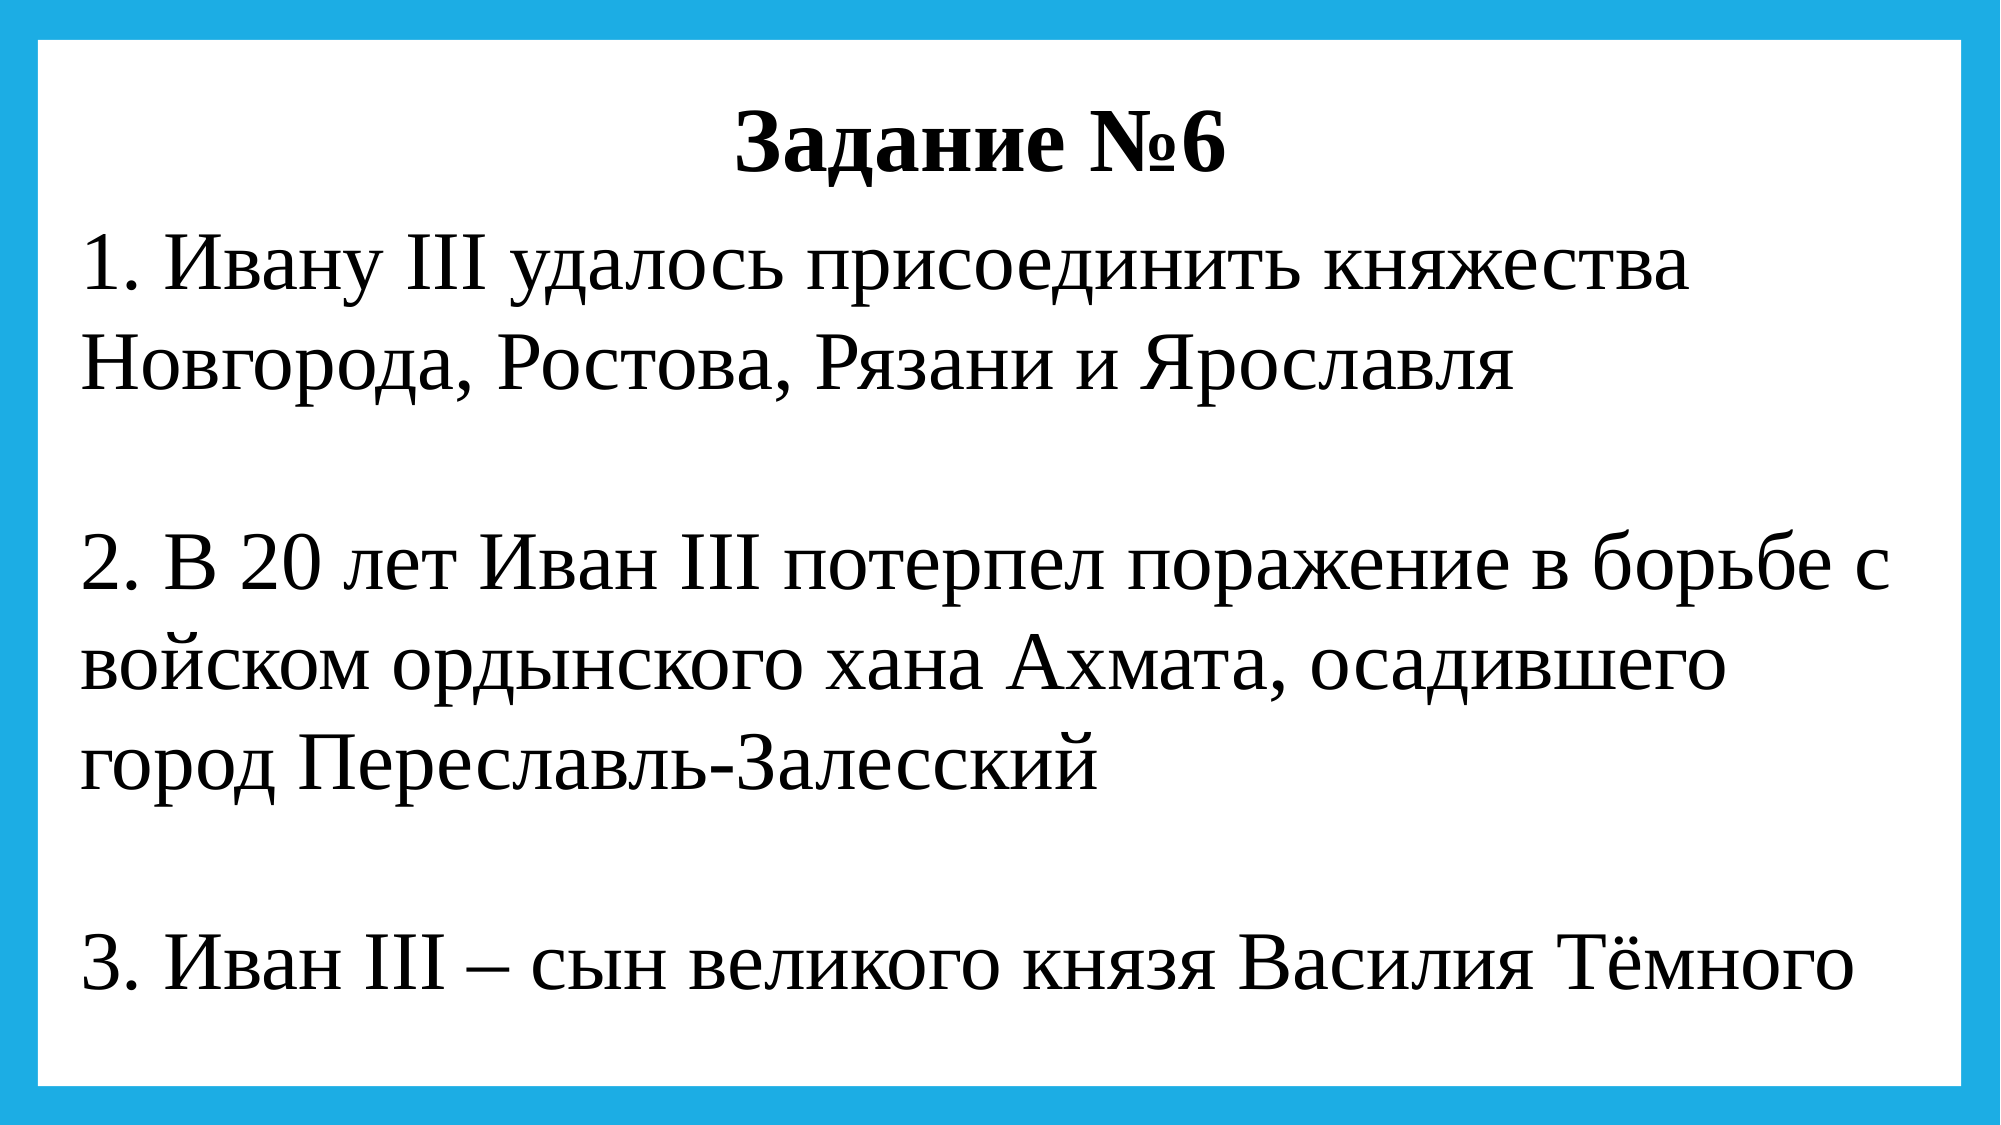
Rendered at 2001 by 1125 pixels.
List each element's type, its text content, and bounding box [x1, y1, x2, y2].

text_box 1. Ивану III удалось присоединить княжества Новгорода, Ростова, Рязани и Ярославля 2. В 20 лет Иван III потерпел поражение в борьбе с войском ордынского хана Ахмата, осадившего город Переславль-Залесский 3. Иван III – сын великого князя Василия Тёмного [65, 198, 1935, 1014]
text_box Задание №6 [138, 72, 1823, 198]
